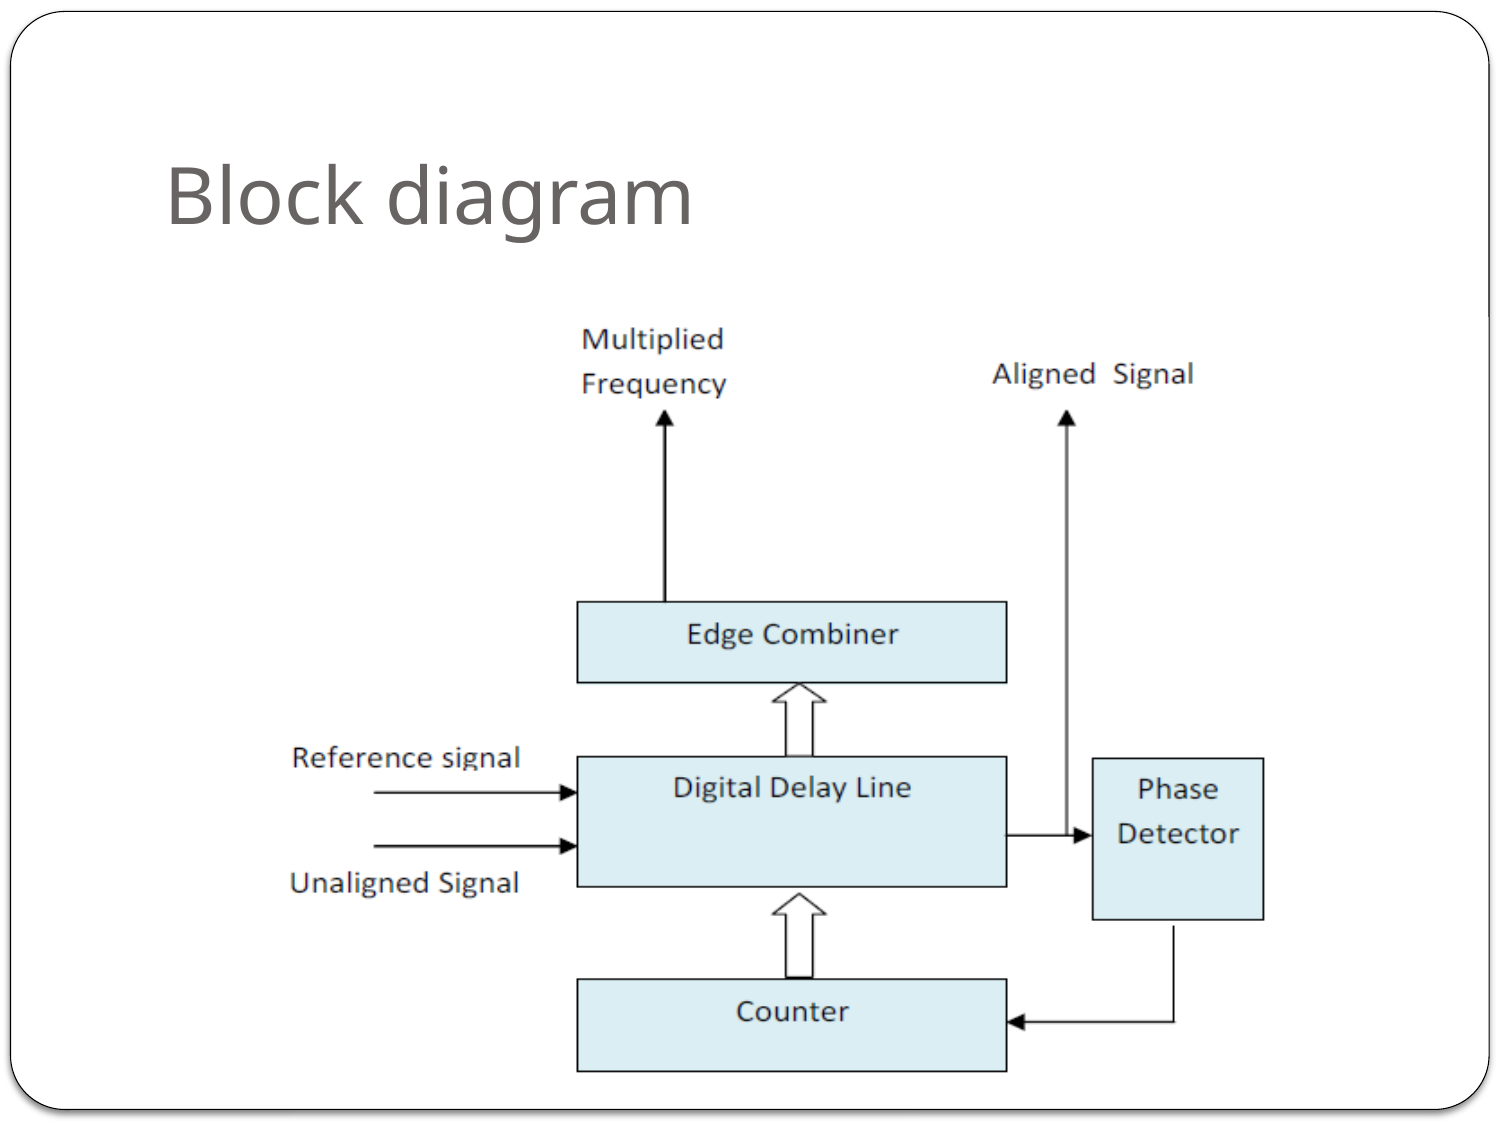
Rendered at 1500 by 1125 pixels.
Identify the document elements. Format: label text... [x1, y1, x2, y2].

title Block diagram [150, 137, 1263, 255]
picture [224, 312, 1276, 1089]
